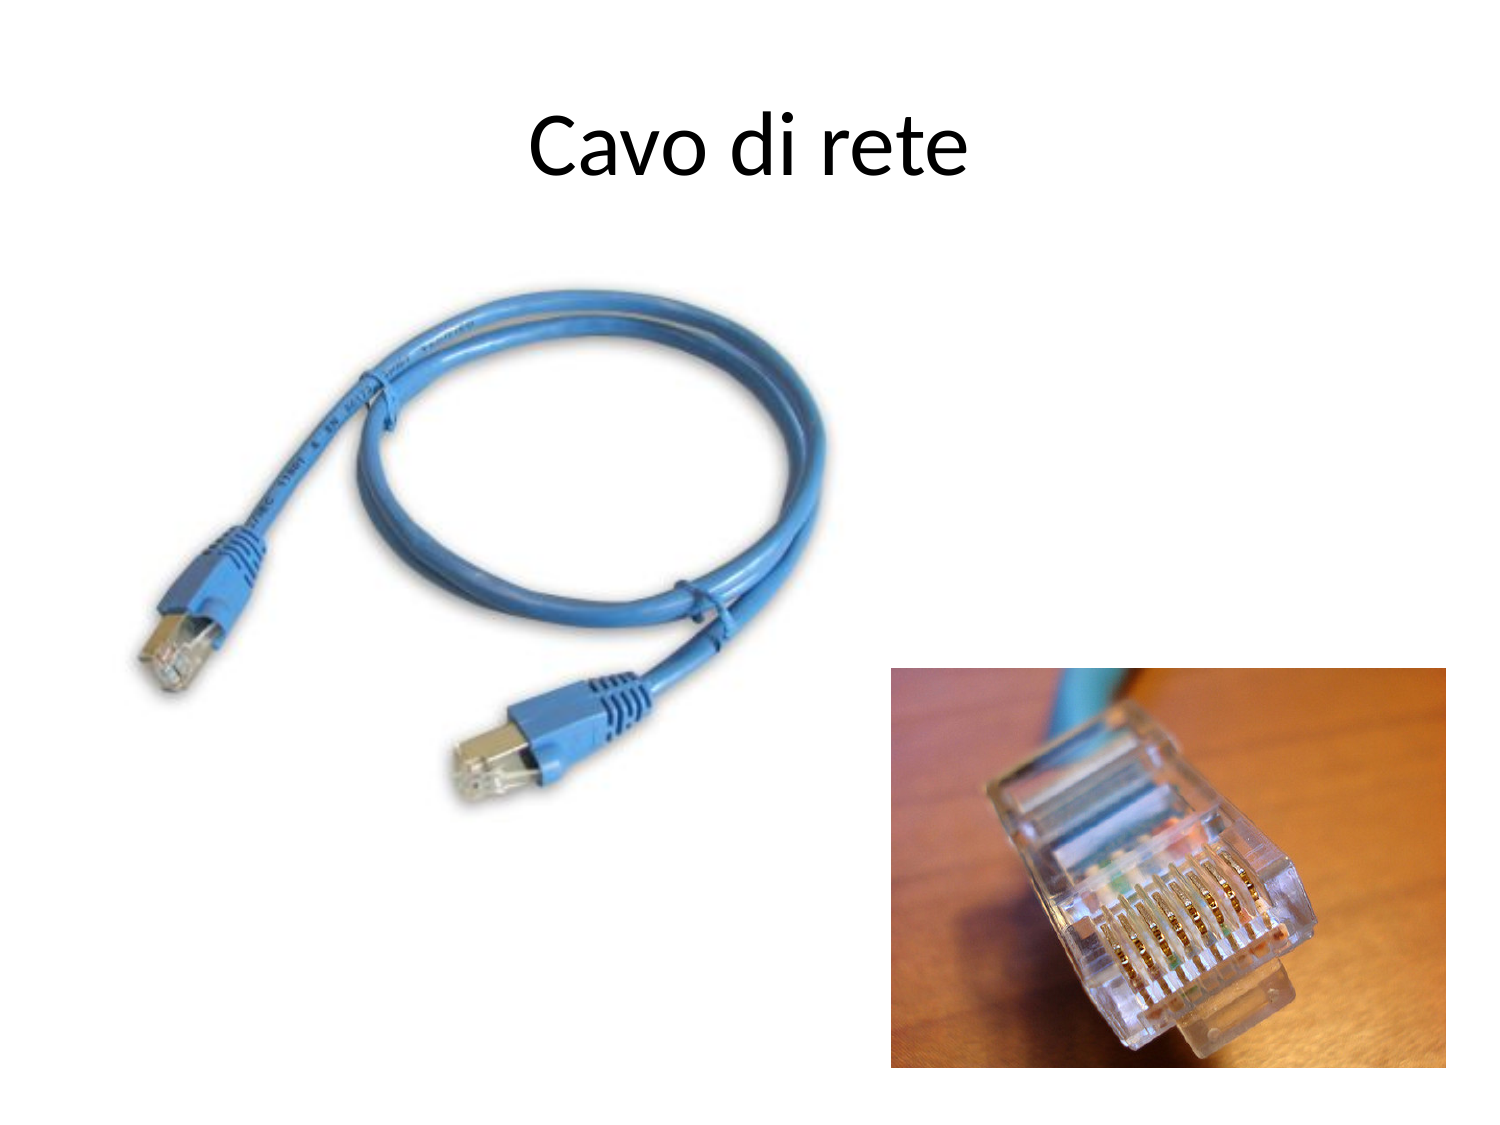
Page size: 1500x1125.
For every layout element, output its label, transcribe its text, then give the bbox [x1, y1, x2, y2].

picture [76, 255, 1446, 1068]
title Cavo di rete [75, 45, 1425, 233]
